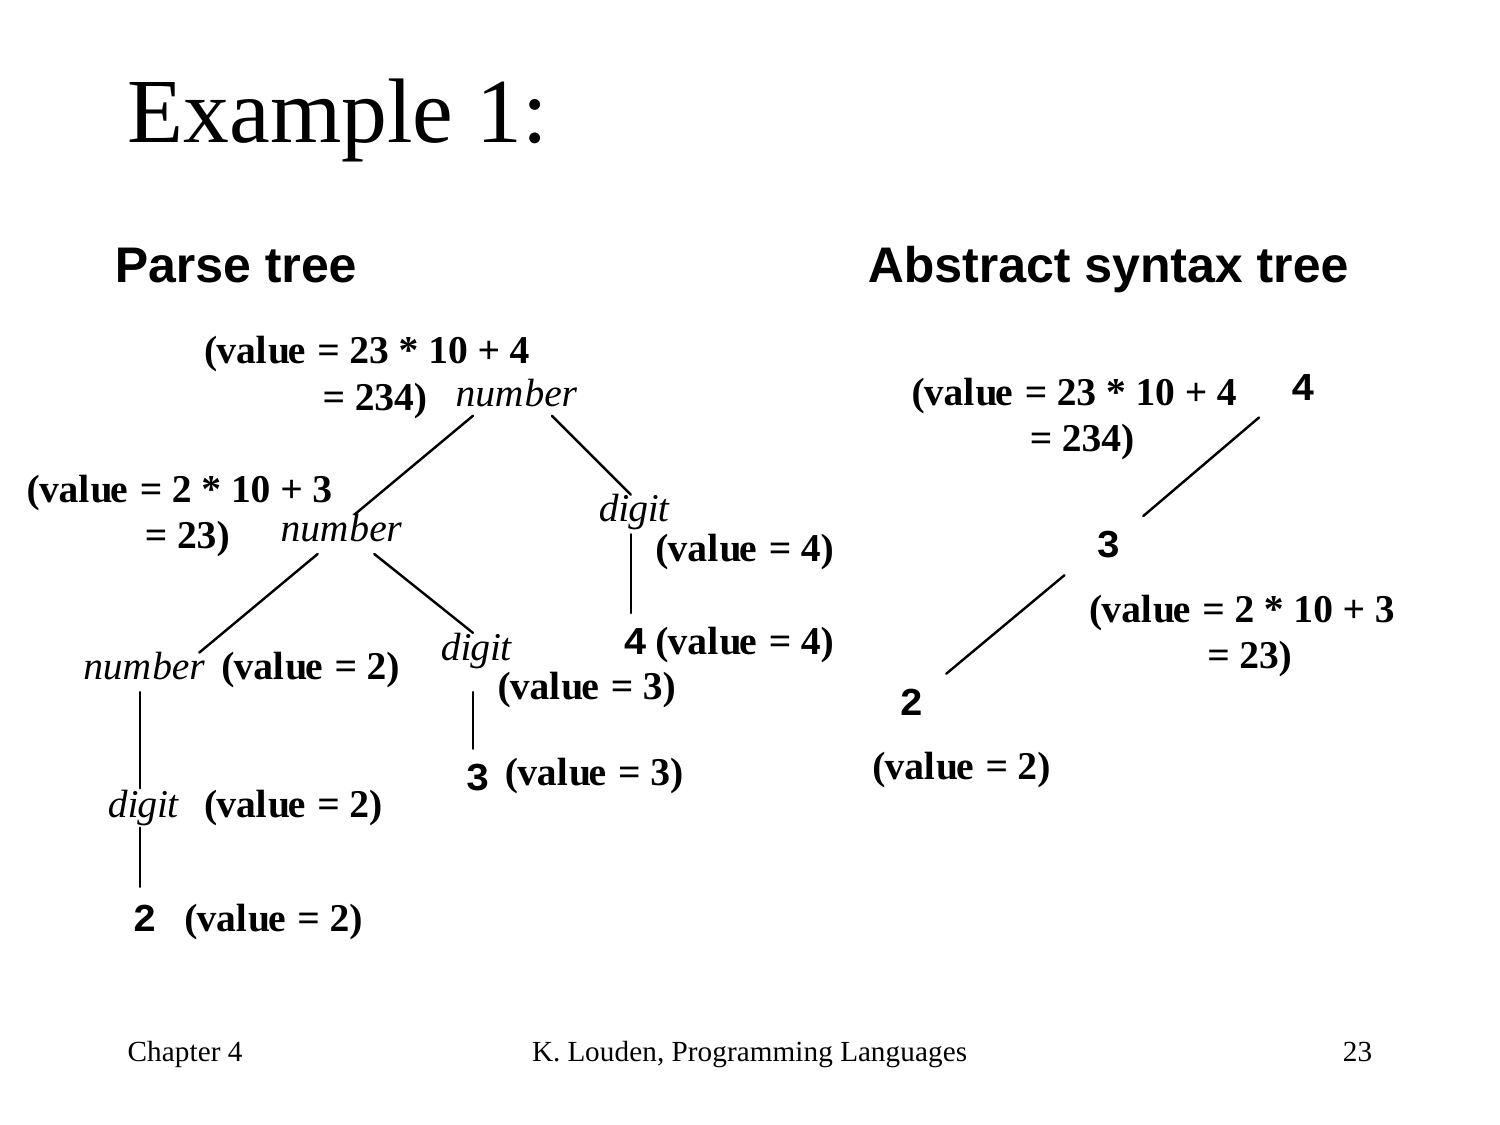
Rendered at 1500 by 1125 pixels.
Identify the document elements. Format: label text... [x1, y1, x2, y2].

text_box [847, 224, 1452, 879]
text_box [0, 224, 844, 1026]
title Example 1: [112, 12, 1388, 201]
footer K. Louden, Programming Languages [487, 1012, 1013, 1088]
slide_number 23 [1074, 1012, 1388, 1088]
slide_number Chapter 4 [112, 1035, 426, 1088]
